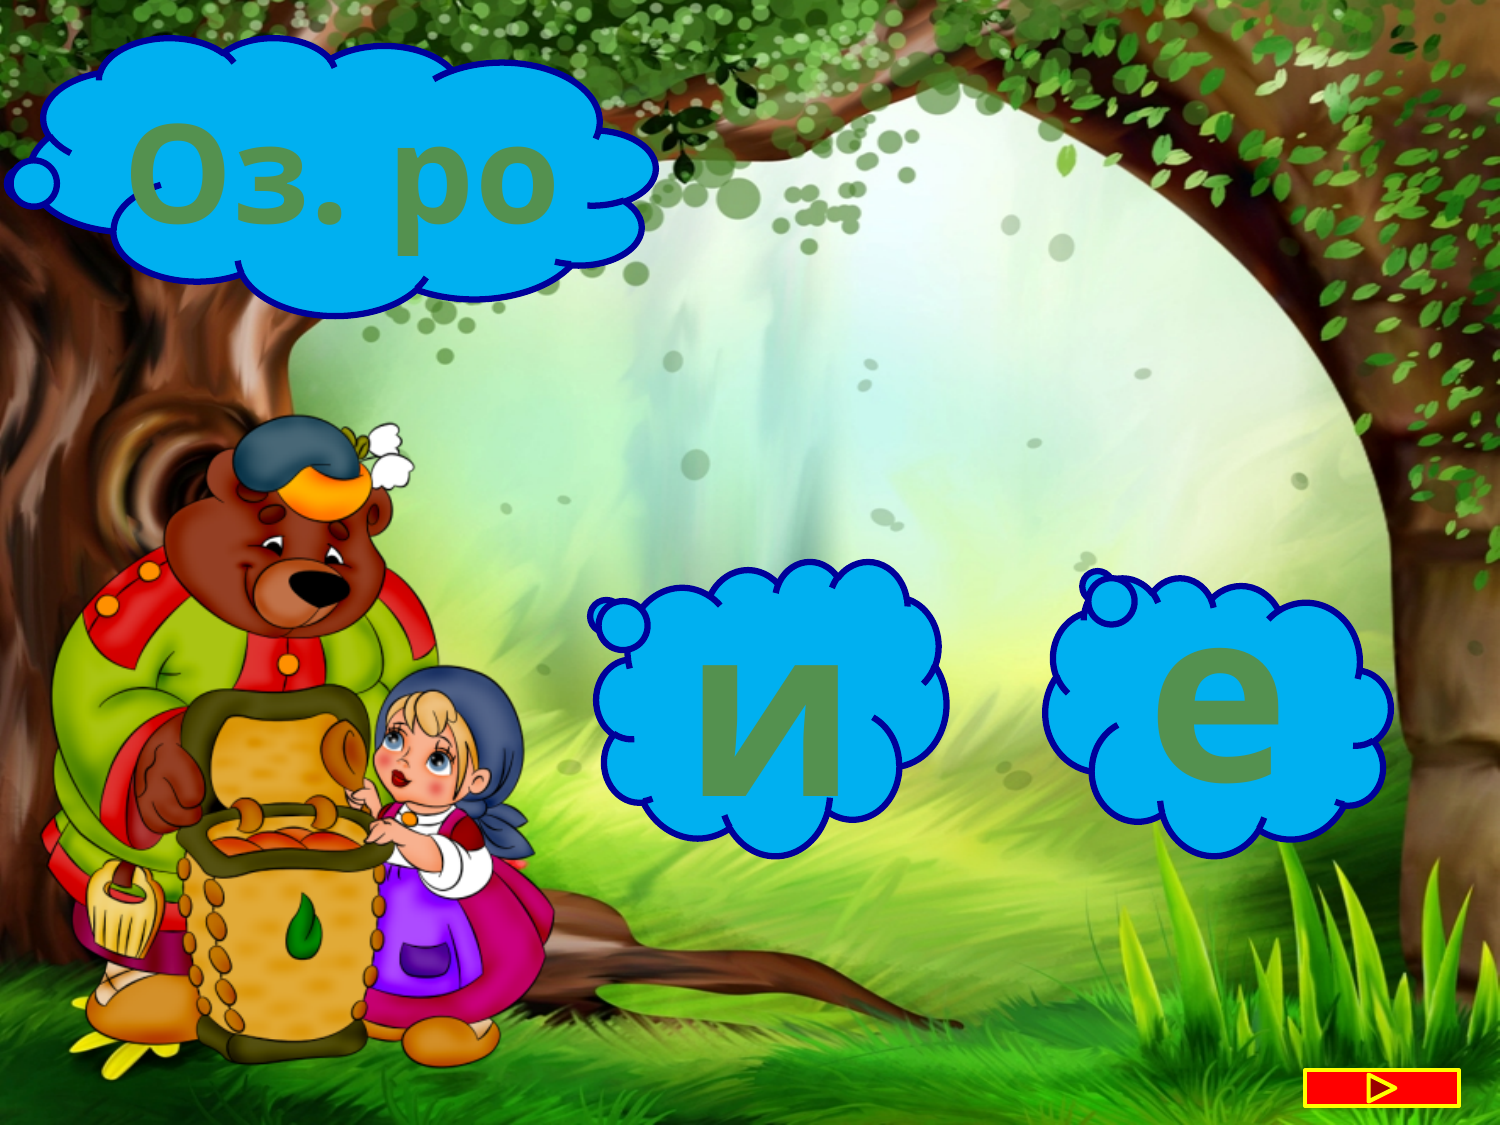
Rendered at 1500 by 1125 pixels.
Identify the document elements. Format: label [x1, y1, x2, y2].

picture [0, 0, 1500, 1125]
text_box [1045, 534, 1391, 856]
text_box [596, 549, 947, 856]
